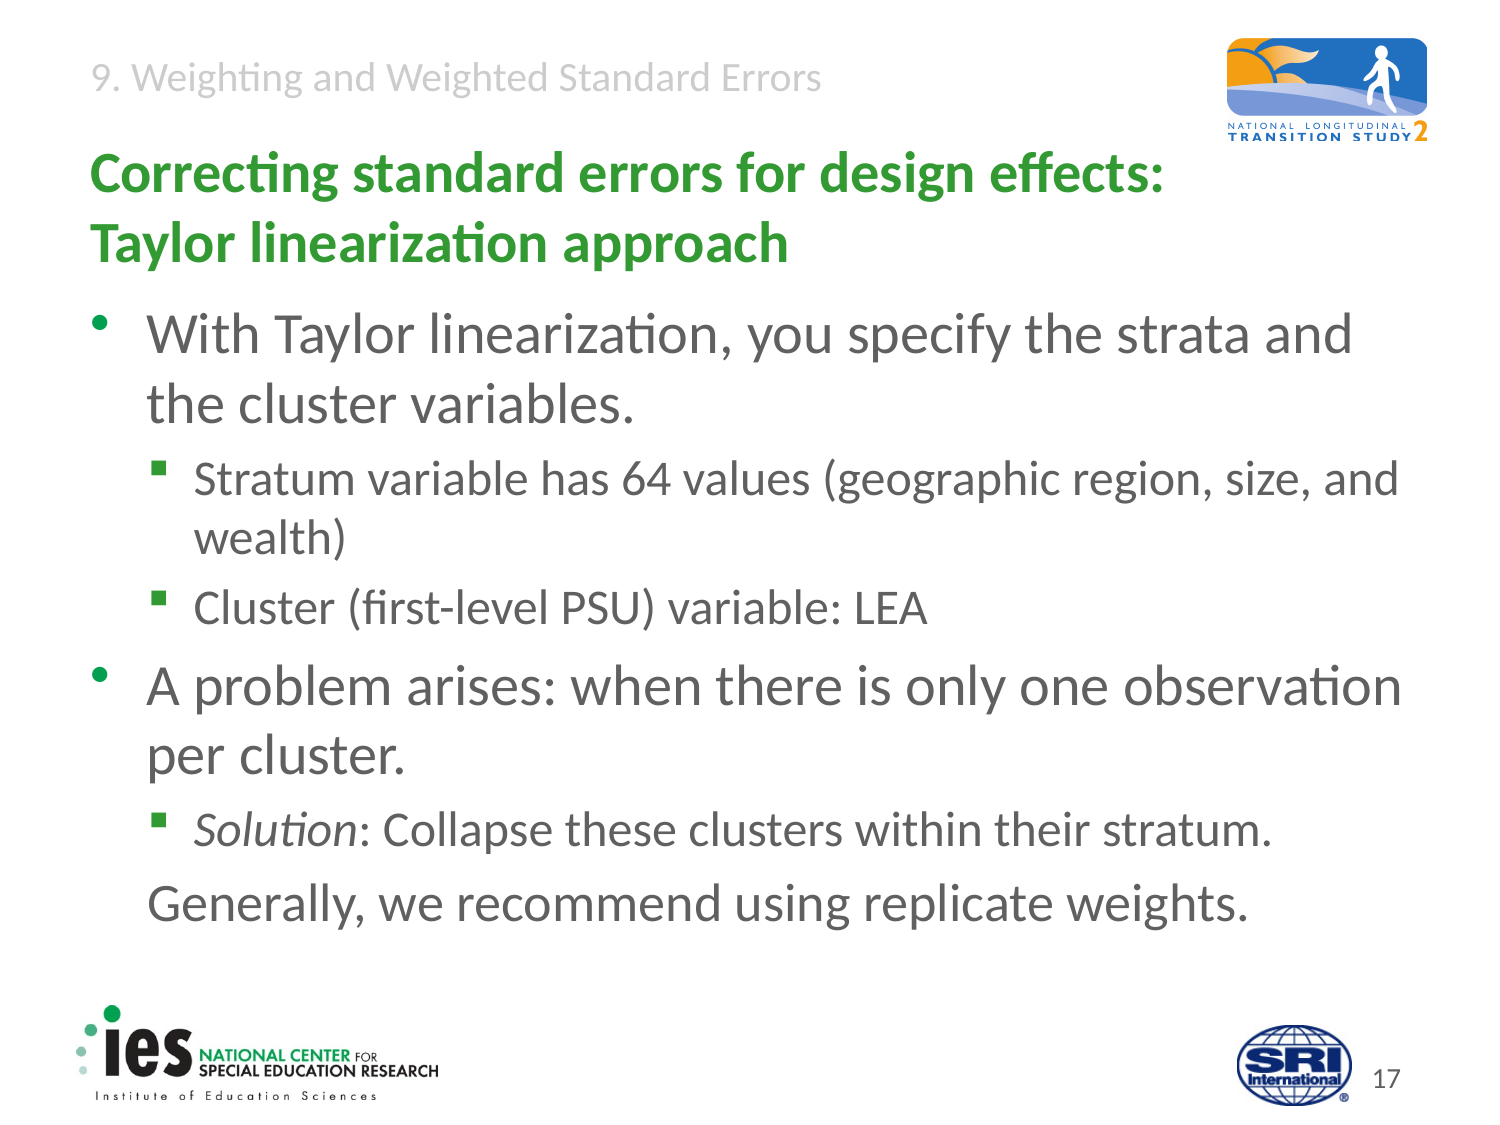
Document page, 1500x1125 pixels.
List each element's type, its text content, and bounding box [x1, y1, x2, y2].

slide_number 16 [1312, 1051, 1417, 1125]
picture [1237, 1025, 1352, 1106]
picture [76, 1005, 438, 1100]
title Correcting standard errors for design effects: Taylor linearization approach [74, 137, 1476, 272]
list With Taylor linearization, you specify the strata and the cluster variables. Stratum variable has 64 values (geographic region, size, and wealth) Cluster (first-level PSU) variable: LEA A problem arises: when there is only one observation per cluster. Solution: Collapse these clusters within their stratum. Generally, we recommend using replicate weights. [74, 287, 1426, 988]
